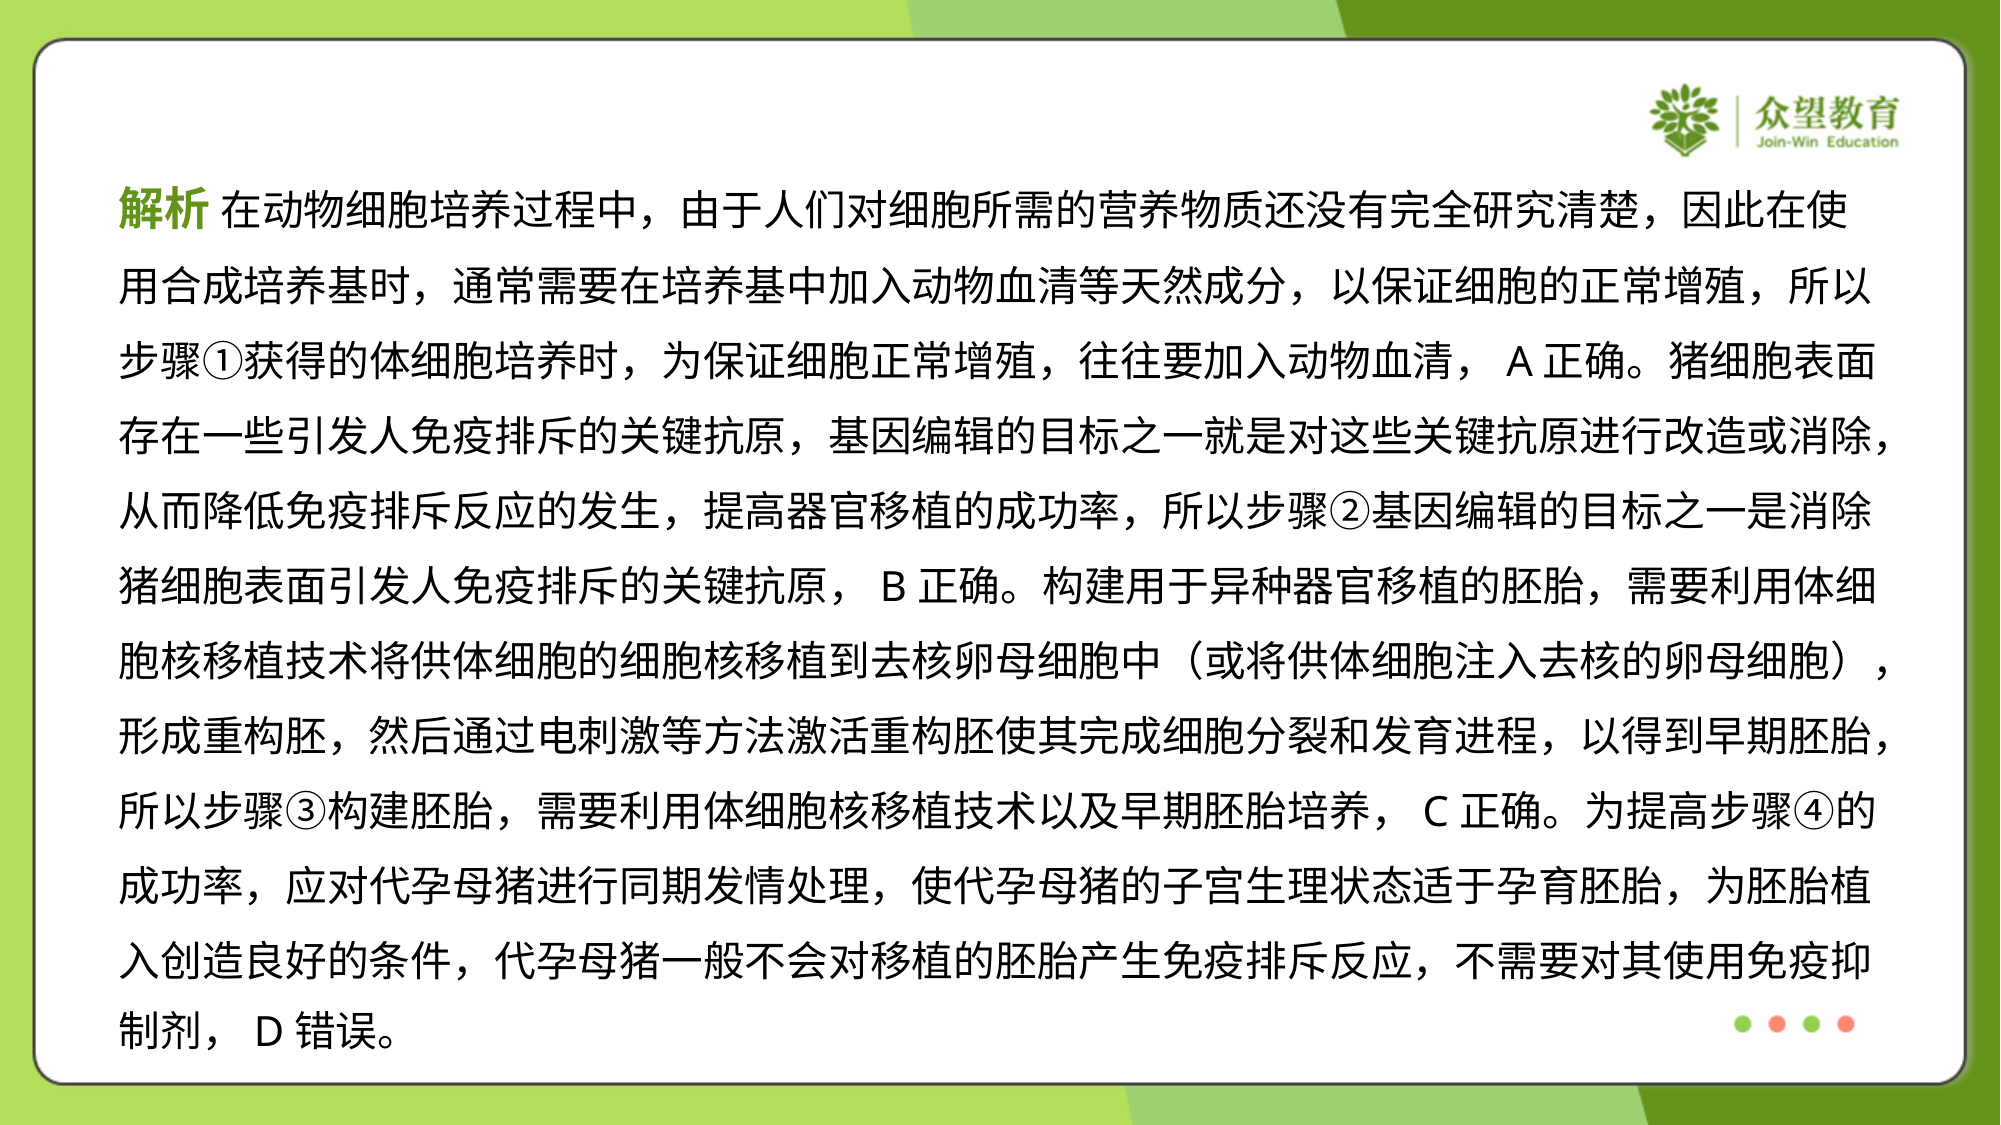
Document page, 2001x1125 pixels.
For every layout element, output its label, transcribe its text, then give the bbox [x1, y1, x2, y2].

picture [0, 0, 2000, 1125]
text_box 解析 在动物细胞培养过程中，由于人们对细胞所需的营养物质还没有完全研究清楚，因此在使 用合成培养基时，通常需要在培养基中加入动物血清等天然成分，以保证细胞的正常增殖，所以 步骤①获得的体细胞培养时，为保证细胞正常增殖，往往要加入动物血清，A正确。猪细胞表面 存在一些引发人免疫排斥的关键抗原，基因编辑的目标之一就是对这些关键抗原进行改造或消除， 从而降低免疫排斥反应的发生，提高器官移植的成功率，所以步骤②基因编辑的目标之一是消除 猪细胞表面引发人免疫排斥的关键抗原，B正确。构建用于异种器官移植的胚胎，需要利用体细 胞核移植技术将供体细胞的细胞核移植到去核卵母细胞中（或将供体细胞注入去核的卵母细胞）， 形成重构胚，然后通过电刺激等方法激活重构胚使其完成细胞分裂和发育进程，以得到早期胚胎， 所以步骤③构建胚胎，需要利用体细胞核移植技术以及早期胚胎培养，C正确。为提高步骤④的 成功率，应对代孕母猪进行同期发情处理，使代孕母猪的子宫生理状态适于孕育胚胎，为胚胎植 入创造良好的条件，代孕母猪一般不会对移植的胚胎产生免疫排斥反应，不需要对其使用免疫抑 制剂，D错误。 [118, 159, 1883, 1049]
